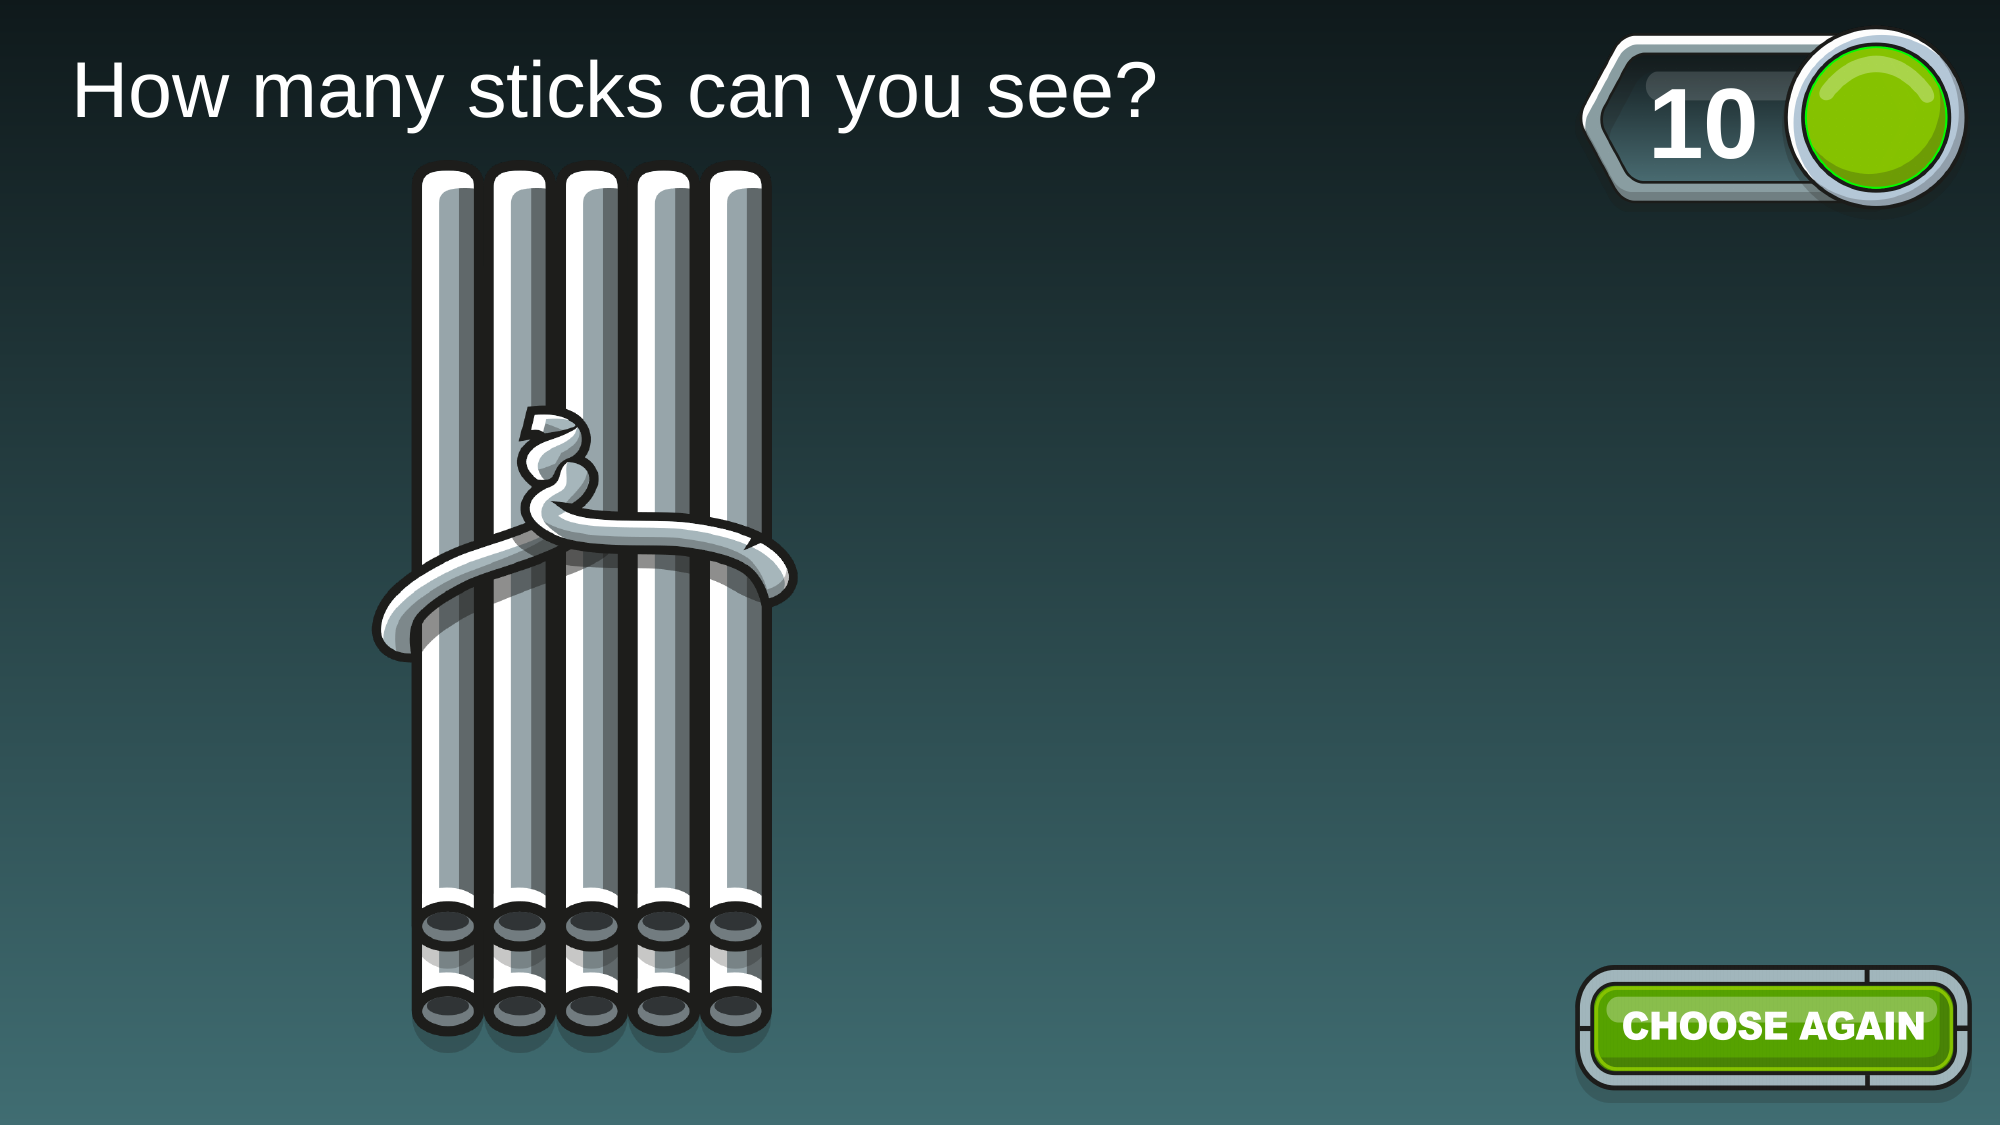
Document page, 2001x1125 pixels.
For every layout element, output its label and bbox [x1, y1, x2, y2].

picture [1575, 965, 1972, 1104]
text_box [55, 30, 1252, 161]
picture [1575, 25, 1971, 221]
picture [371, 160, 798, 1053]
